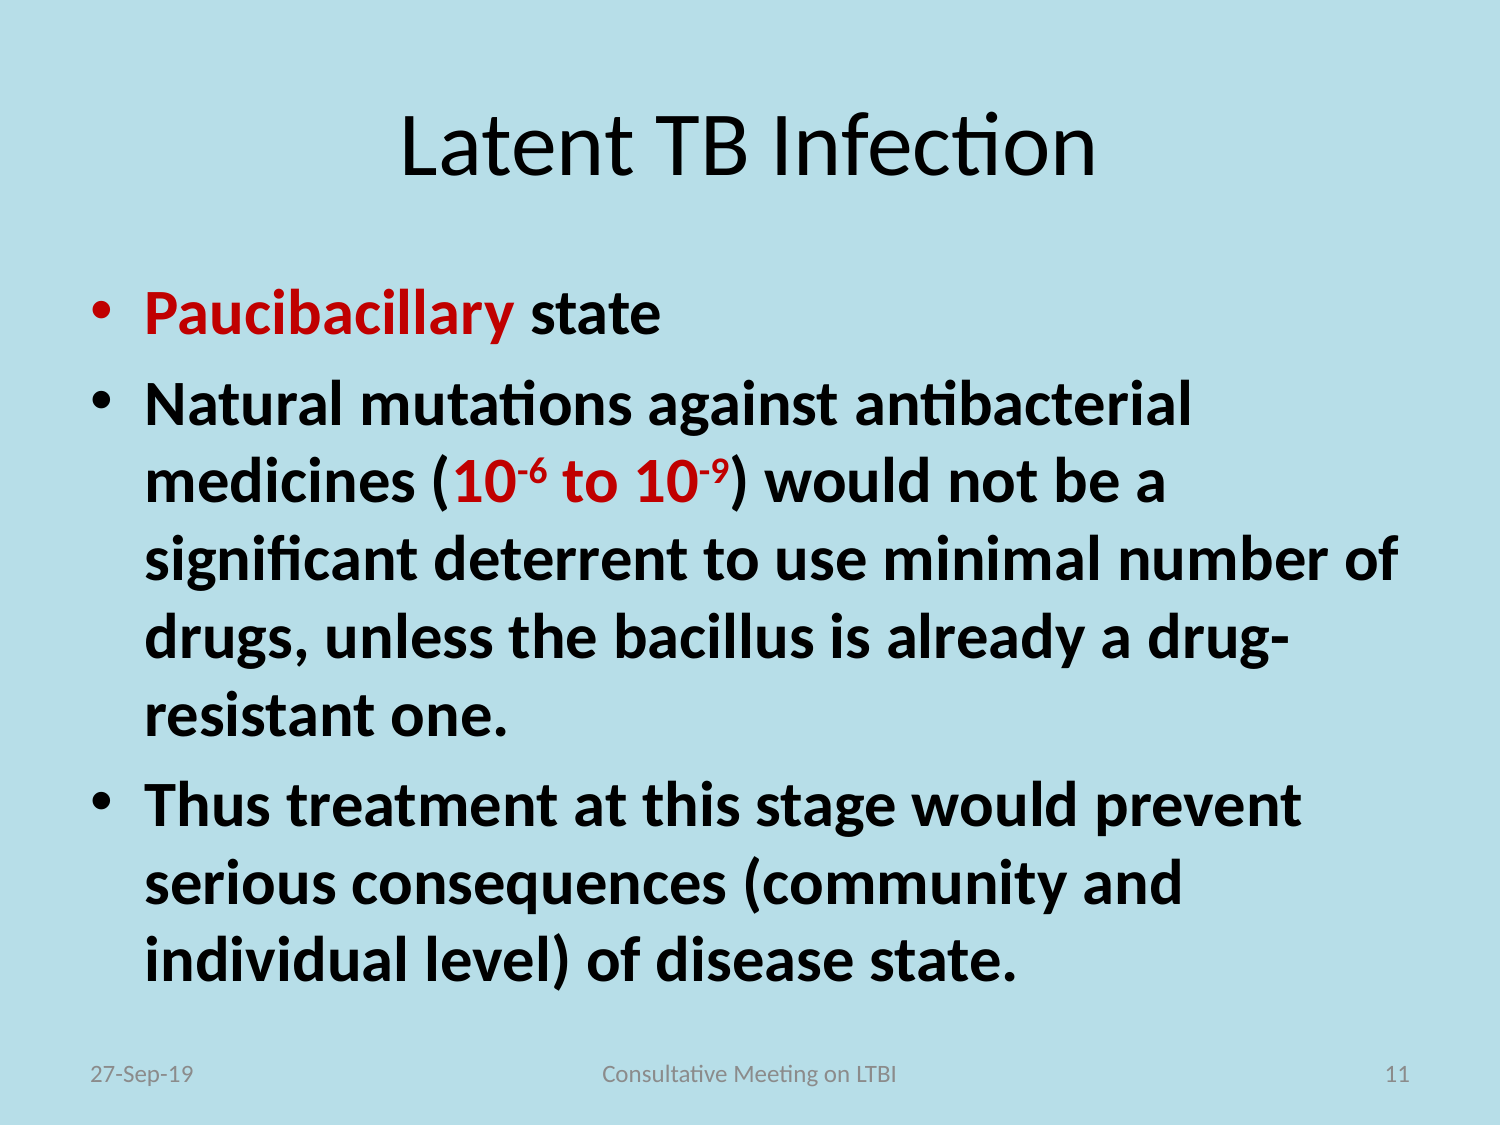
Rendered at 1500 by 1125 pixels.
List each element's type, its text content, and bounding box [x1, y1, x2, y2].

title Latent TB Infection [75, 45, 1425, 233]
slide_number 27-Sep-19 [75, 1042, 425, 1103]
footer Consultative Meeting on LTBI [512, 1042, 988, 1103]
slide_number 11 [1074, 1042, 1425, 1103]
list Paucibacillary state Natural mutations against antibacterial medicines (10-6 to 10-9) would not be a significant deterrent to use minimal number of drugs, unless the bacillus is already a drug-resistant one. Thus treatment at this stage would prevent serious consequences (community and individual level) of disease state. [75, 262, 1425, 1005]
